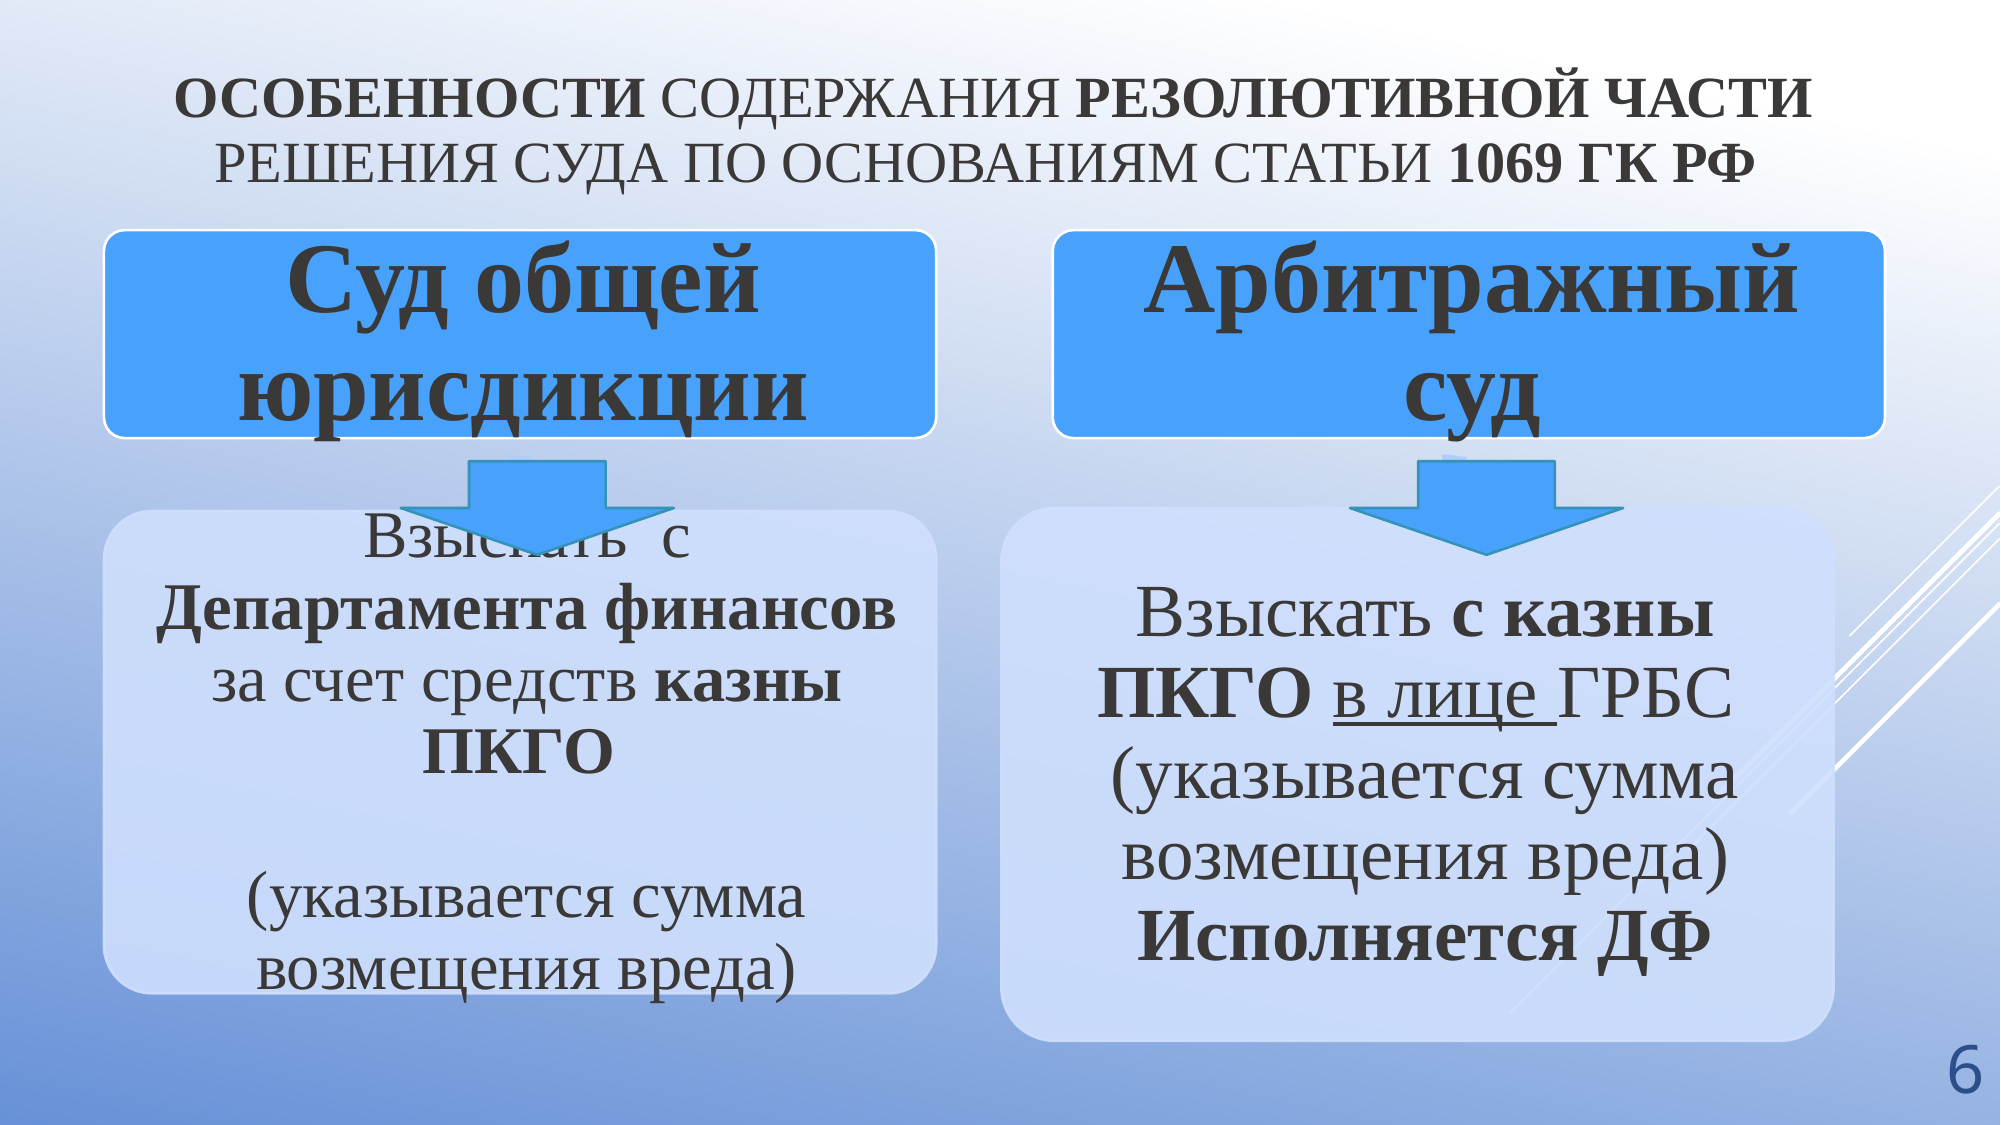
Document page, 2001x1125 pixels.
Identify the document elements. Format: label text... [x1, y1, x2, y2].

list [103, 210, 1886, 1064]
title Особенности содержания резолютивной части решения суда по основаниям статьи 1069 гк рф [44, 49, 1941, 211]
slide_number 6 [1913, 1047, 2000, 1125]
